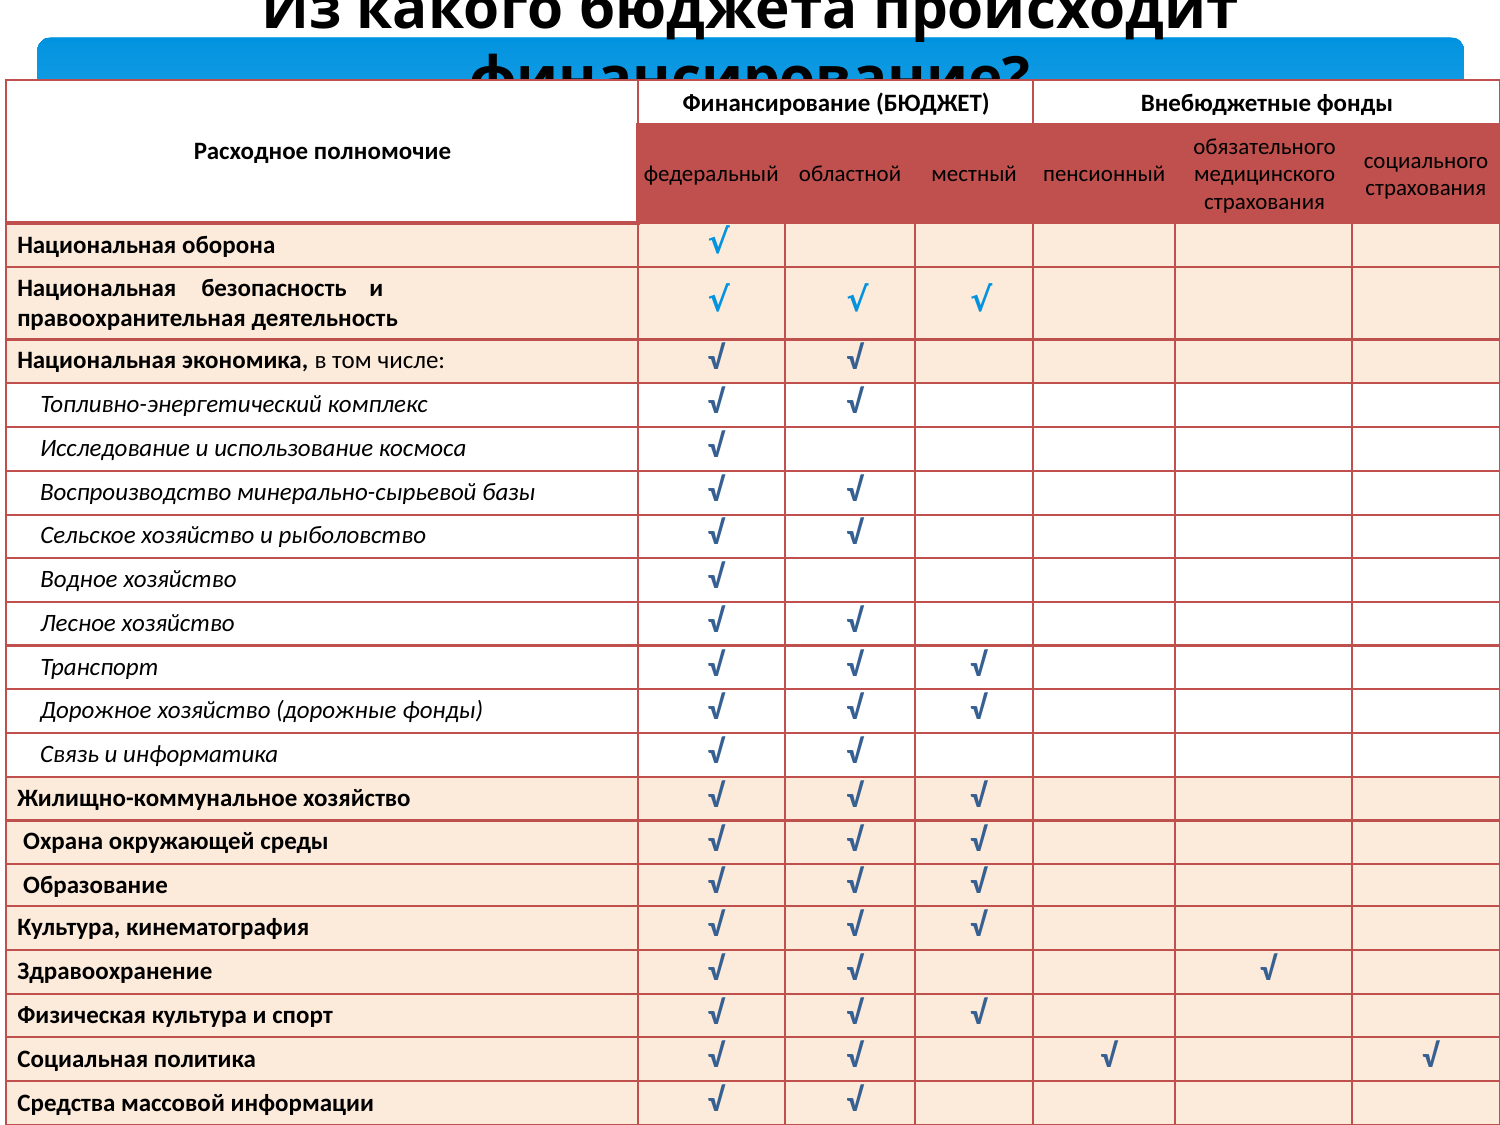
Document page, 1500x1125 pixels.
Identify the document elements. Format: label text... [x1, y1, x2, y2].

text_box [916, 223, 1033, 266]
text_box [6, 733, 637, 776]
text_box √ [705, 947, 724, 979]
text_box [6, 950, 637, 993]
text_box √ [705, 380, 724, 412]
text_box [786, 267, 915, 339]
text_box [1034, 340, 1175, 383]
text_box [1176, 267, 1352, 339]
text_box Охрана окружающей среды [21, 824, 331, 859]
text_box Расходное полномочие [191, 135, 453, 169]
text_box √ [1098, 1034, 1117, 1067]
text_box [1176, 559, 1352, 601]
text_box [6, 340, 637, 383]
text_box [1176, 865, 1352, 905]
text_box √ [844, 278, 863, 310]
text_box [916, 384, 1033, 427]
text_box [1176, 777, 1352, 820]
text_box [638, 81, 1033, 125]
text_box [1353, 559, 1499, 601]
text_box Культура, кинематография [15, 910, 311, 944]
text_box [1353, 340, 1499, 383]
text_box [786, 515, 915, 558]
text_box [6, 777, 637, 820]
text_box [786, 906, 915, 949]
text_box √ [705, 598, 724, 631]
text_box √ [844, 1034, 863, 1067]
text_box Внебюджетные фонды [1138, 86, 1396, 120]
text_box √ [705, 511, 724, 544]
text_box √ [1419, 1034, 1438, 1067]
text_box √ [844, 860, 863, 893]
text_box [916, 906, 1033, 949]
text_box [786, 602, 915, 645]
text_box [1176, 994, 1352, 1037]
text_box [6, 690, 637, 732]
text_box [1034, 384, 1175, 427]
text_box [638, 950, 785, 993]
text_box √ [705, 817, 724, 850]
text_box [916, 267, 1033, 339]
text_box [786, 994, 915, 1037]
text_box Топливно-энергетический комплекс [38, 387, 431, 421]
text_box [786, 384, 915, 427]
text_box [1353, 777, 1499, 820]
text_box пенсионный [1041, 159, 1168, 190]
text_box [6, 223, 637, 266]
text_box [1034, 428, 1175, 470]
text_box [6, 559, 637, 601]
text_box [638, 1038, 785, 1081]
text_box [1353, 865, 1499, 905]
text_box [786, 340, 915, 383]
text_box [638, 906, 785, 949]
text_box Исследование и использование космоса [38, 431, 470, 465]
text_box [1353, 471, 1499, 514]
text_box Социальная политика [15, 1042, 258, 1076]
text_box [916, 865, 1033, 905]
text_box [6, 602, 637, 645]
text_box √ [705, 336, 724, 369]
title Из какого бюджета происходит финансирование? [0, 0, 1500, 81]
text_box Национальная оборона [15, 228, 278, 262]
text_box [638, 994, 785, 1037]
text_box √ [844, 730, 863, 762]
text_box [1353, 821, 1499, 864]
text_box [1034, 1038, 1175, 1081]
text_box Национальная безопасность и правоохранительная деятельность [15, 271, 635, 336]
text_box [1176, 1038, 1352, 1081]
text_box √ [844, 990, 863, 1023]
text_box обязательного медицинского страхования [1190, 131, 1338, 218]
text_box [1176, 471, 1352, 514]
text_box √ [968, 817, 987, 850]
text_box [916, 340, 1033, 383]
text_box [1034, 559, 1175, 601]
text_box [1353, 384, 1499, 427]
text_box Сельское хозяйство и рыболовство [38, 518, 430, 553]
text_box [638, 690, 785, 732]
text_box [786, 865, 915, 905]
text_box √ [705, 860, 724, 893]
text_box √ [705, 423, 724, 456]
text_box [6, 646, 637, 689]
text_box [638, 223, 785, 266]
text_box [6, 1038, 637, 1081]
text_box [786, 126, 915, 222]
text_box √ [844, 598, 863, 631]
text_box Транспорт [38, 650, 161, 684]
text_box [916, 950, 1033, 993]
text_box √ [968, 860, 987, 893]
text_box √ [705, 467, 724, 500]
text_box [786, 821, 915, 864]
text_box [1034, 865, 1175, 905]
text_box √ [968, 686, 987, 719]
text_box √ [705, 1078, 724, 1111]
text_box Финансирование (БЮДЖЕТ) [680, 86, 991, 120]
text_box Связь и информатика [38, 737, 282, 771]
text_box Лесное хозяйство [38, 606, 238, 640]
text_box Средства массовой информации [15, 1086, 376, 1121]
text_box [916, 994, 1033, 1037]
text_box [786, 428, 915, 470]
text_box √ [705, 555, 724, 587]
text_box [638, 777, 785, 820]
text_box [638, 471, 785, 514]
text_box √ [844, 817, 863, 850]
text_box Воспроизводство минерально-сырьевой базы [38, 475, 538, 509]
text_box [786, 690, 915, 732]
text_box [1176, 733, 1352, 776]
text_box [916, 690, 1033, 732]
text_box [638, 865, 785, 905]
text_box [6, 428, 637, 470]
text_box [916, 777, 1033, 820]
text_box [6, 267, 637, 339]
text_box [1353, 602, 1499, 645]
text_box [1353, 515, 1499, 558]
text_box [1034, 733, 1175, 776]
text_box √ [844, 1078, 863, 1111]
text_box [786, 733, 915, 776]
text_box [1034, 126, 1175, 222]
text_box местный [929, 159, 1020, 190]
text_box [786, 471, 915, 514]
text_box √ [844, 511, 863, 544]
text_box [1034, 515, 1175, 558]
text_box √ [844, 336, 863, 369]
text_box √ [844, 773, 863, 806]
text_box [1034, 223, 1175, 266]
text_box √ [1257, 947, 1276, 979]
text_box √ [705, 219, 724, 252]
text_box [638, 384, 785, 427]
text_box [916, 1082, 1033, 1124]
text_box [1353, 690, 1499, 732]
text_box [916, 733, 1033, 776]
text_box Здравоохранение [15, 954, 215, 988]
text_box [638, 602, 785, 645]
text_box [1353, 223, 1499, 266]
text_box [1176, 126, 1352, 222]
text_box [1034, 690, 1175, 732]
text_box [786, 1082, 915, 1124]
text_box [1353, 1038, 1499, 1081]
text_box [1034, 267, 1175, 339]
text_box [916, 646, 1033, 689]
text_box √ [844, 903, 863, 935]
text_box [1034, 602, 1175, 645]
text_box [1176, 906, 1352, 949]
text_box [638, 428, 785, 470]
text_box [638, 646, 785, 689]
text_box [638, 733, 785, 776]
text_box [916, 1038, 1033, 1081]
text_box [1176, 428, 1352, 470]
text_box [1176, 223, 1352, 266]
text_box [1353, 646, 1499, 689]
text_box Физическая культура и спорт [15, 998, 334, 1032]
text_box √ [844, 380, 863, 412]
text_box [6, 1082, 637, 1124]
text_box [1176, 602, 1352, 645]
text_box √ [705, 990, 724, 1023]
text_box √ [968, 990, 987, 1023]
text_box [6, 81, 637, 222]
text_box [916, 821, 1033, 864]
text_box [6, 471, 637, 514]
text_box [1034, 906, 1175, 949]
text_box √ [844, 686, 863, 719]
text_box [1176, 690, 1352, 732]
text_box √ [705, 1034, 724, 1067]
text_box √ [968, 903, 987, 935]
text_box √ [705, 730, 724, 762]
text_box [638, 559, 785, 601]
text_box [1353, 994, 1499, 1037]
text_box Жилищно-коммунальное хозяйство [15, 781, 412, 815]
text_box [1034, 81, 1499, 125]
text_box [6, 906, 637, 949]
text_box [1176, 1082, 1352, 1124]
text_box [786, 950, 915, 993]
text_box [1353, 126, 1499, 222]
text_box [6, 821, 637, 864]
text_box √ [705, 686, 724, 719]
text_box [916, 602, 1033, 645]
text_box √ [705, 278, 724, 310]
text_box [638, 1082, 785, 1124]
text_box [916, 515, 1033, 558]
text_box [1353, 267, 1499, 339]
text_box [916, 559, 1033, 601]
text_box [1353, 733, 1499, 776]
text_box [638, 267, 785, 339]
text_box [1353, 1082, 1499, 1124]
text_box [1353, 906, 1499, 949]
text_box [1034, 1082, 1175, 1124]
text_box [786, 646, 915, 689]
text_box [1034, 777, 1175, 820]
text_box √ [968, 773, 987, 806]
text_box [638, 821, 785, 864]
text_box [638, 126, 785, 222]
text_box [1353, 428, 1499, 470]
text_box [1176, 950, 1352, 993]
text_box [1034, 950, 1175, 993]
text_box [6, 994, 637, 1037]
text_box [638, 340, 785, 383]
text_box [6, 865, 637, 905]
text_box √ [705, 903, 724, 935]
text_box федеральный [641, 159, 782, 190]
text_box [786, 559, 915, 601]
text_box √ [844, 947, 863, 979]
text_box √ [844, 467, 863, 500]
text_box [1176, 821, 1352, 864]
text_box √ [844, 642, 863, 675]
text_box [6, 384, 637, 427]
text_box Водное хозяйство [38, 562, 239, 596]
text_box [786, 223, 915, 266]
text_box [1176, 340, 1352, 383]
text_box [1034, 821, 1175, 864]
text_box [6, 515, 637, 558]
text_box [786, 1038, 915, 1081]
text_box [1034, 646, 1175, 689]
text_box [638, 515, 785, 558]
text_box социального страхования [1361, 145, 1491, 204]
text_box √ [968, 278, 987, 310]
text_box √ [705, 642, 724, 675]
text_box [1353, 950, 1499, 993]
text_box [1176, 515, 1352, 558]
text_box [916, 471, 1033, 514]
text_box [1034, 994, 1175, 1037]
text_box √ [968, 642, 987, 675]
text_box [916, 126, 1033, 222]
text_box √ [705, 773, 724, 806]
text_box [1176, 646, 1352, 689]
text_box областной [796, 159, 904, 190]
text_box [1176, 384, 1352, 427]
text_box [786, 777, 915, 820]
text_box Образование [21, 868, 170, 902]
text_box [1034, 471, 1175, 514]
text_box Национальная экономика, в том числе: [15, 343, 446, 378]
text_box Дорожное хозяйство (дорожные фонды) [38, 693, 486, 728]
text_box [916, 428, 1033, 470]
